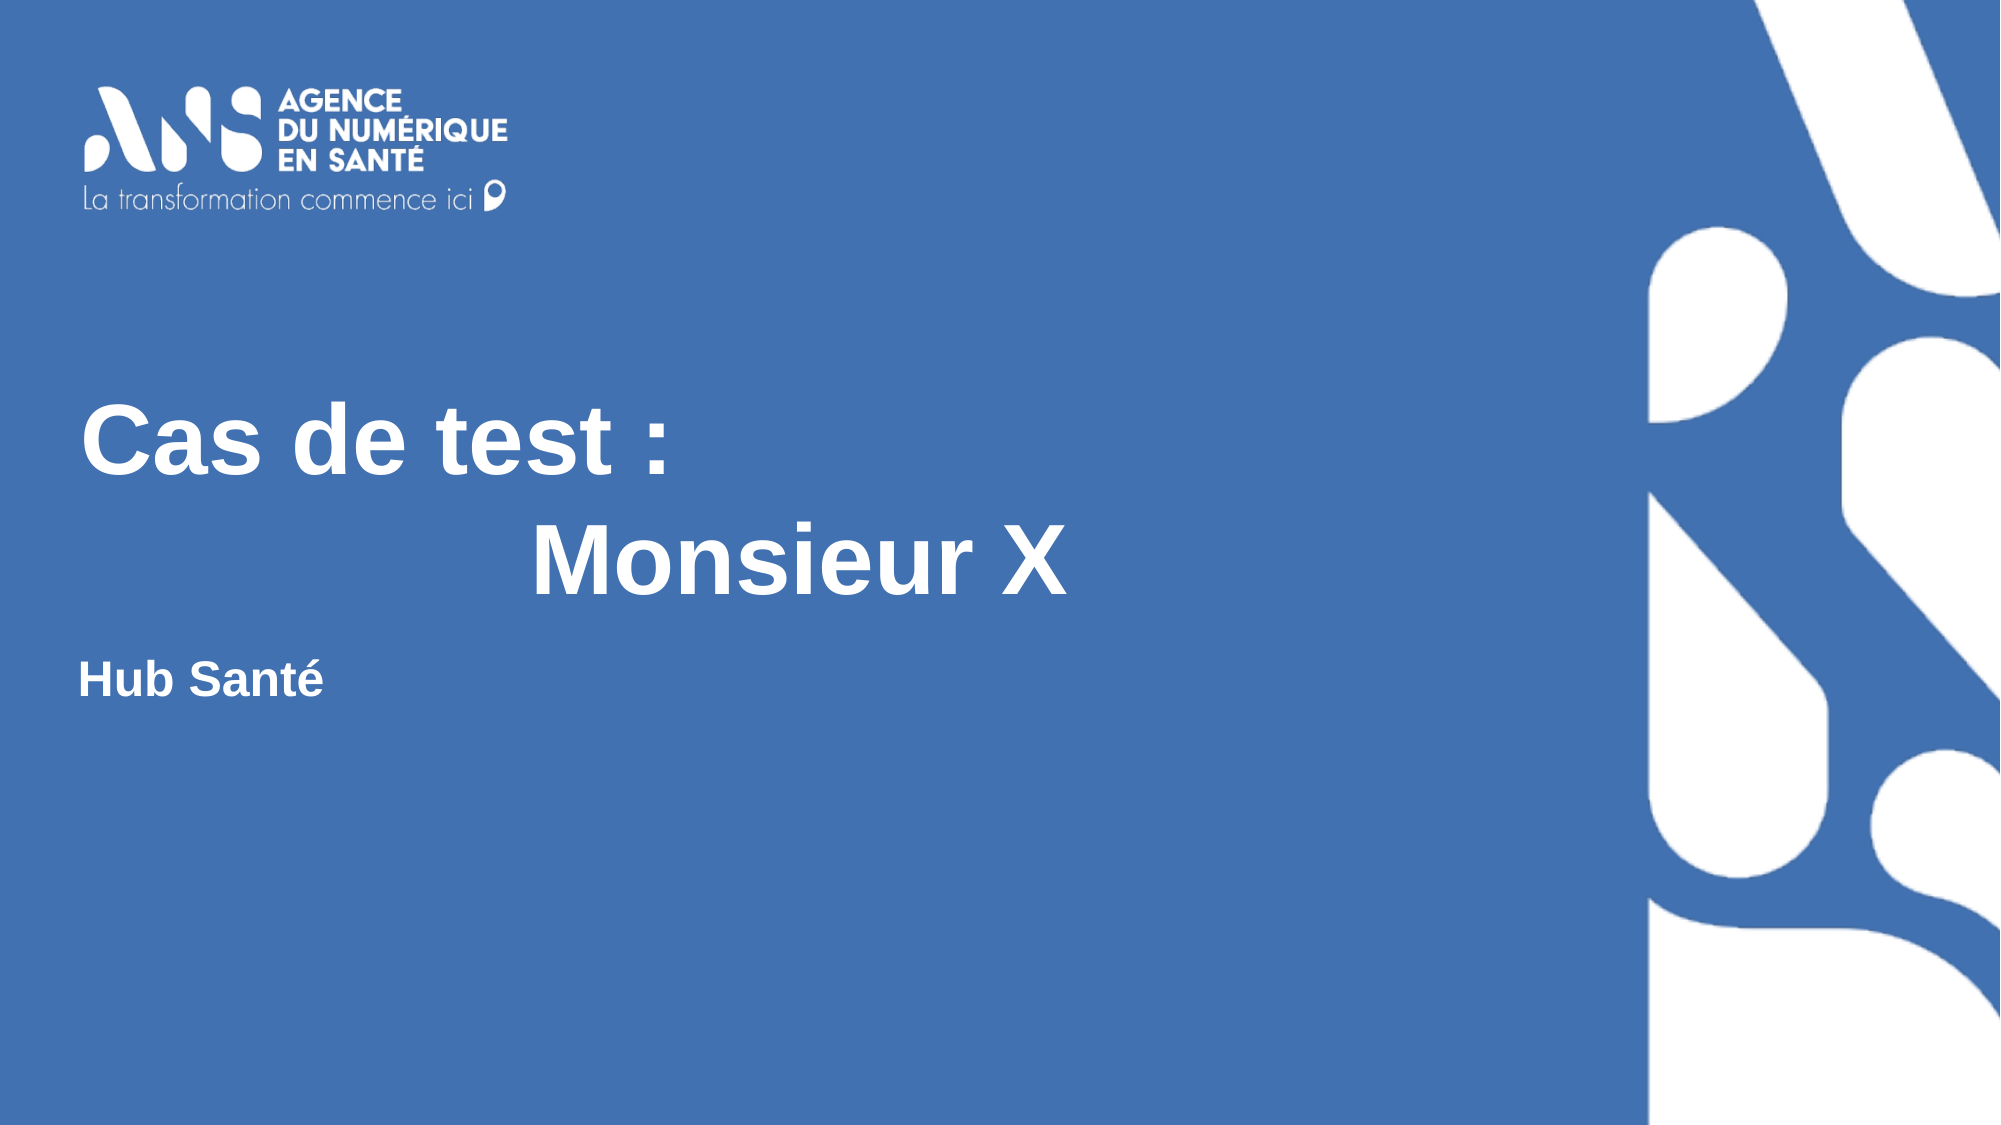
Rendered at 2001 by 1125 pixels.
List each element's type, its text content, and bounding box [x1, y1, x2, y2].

list Hub Santé [77, 655, 783, 707]
title Cas de test : Monsieur X [80, 374, 1502, 615]
